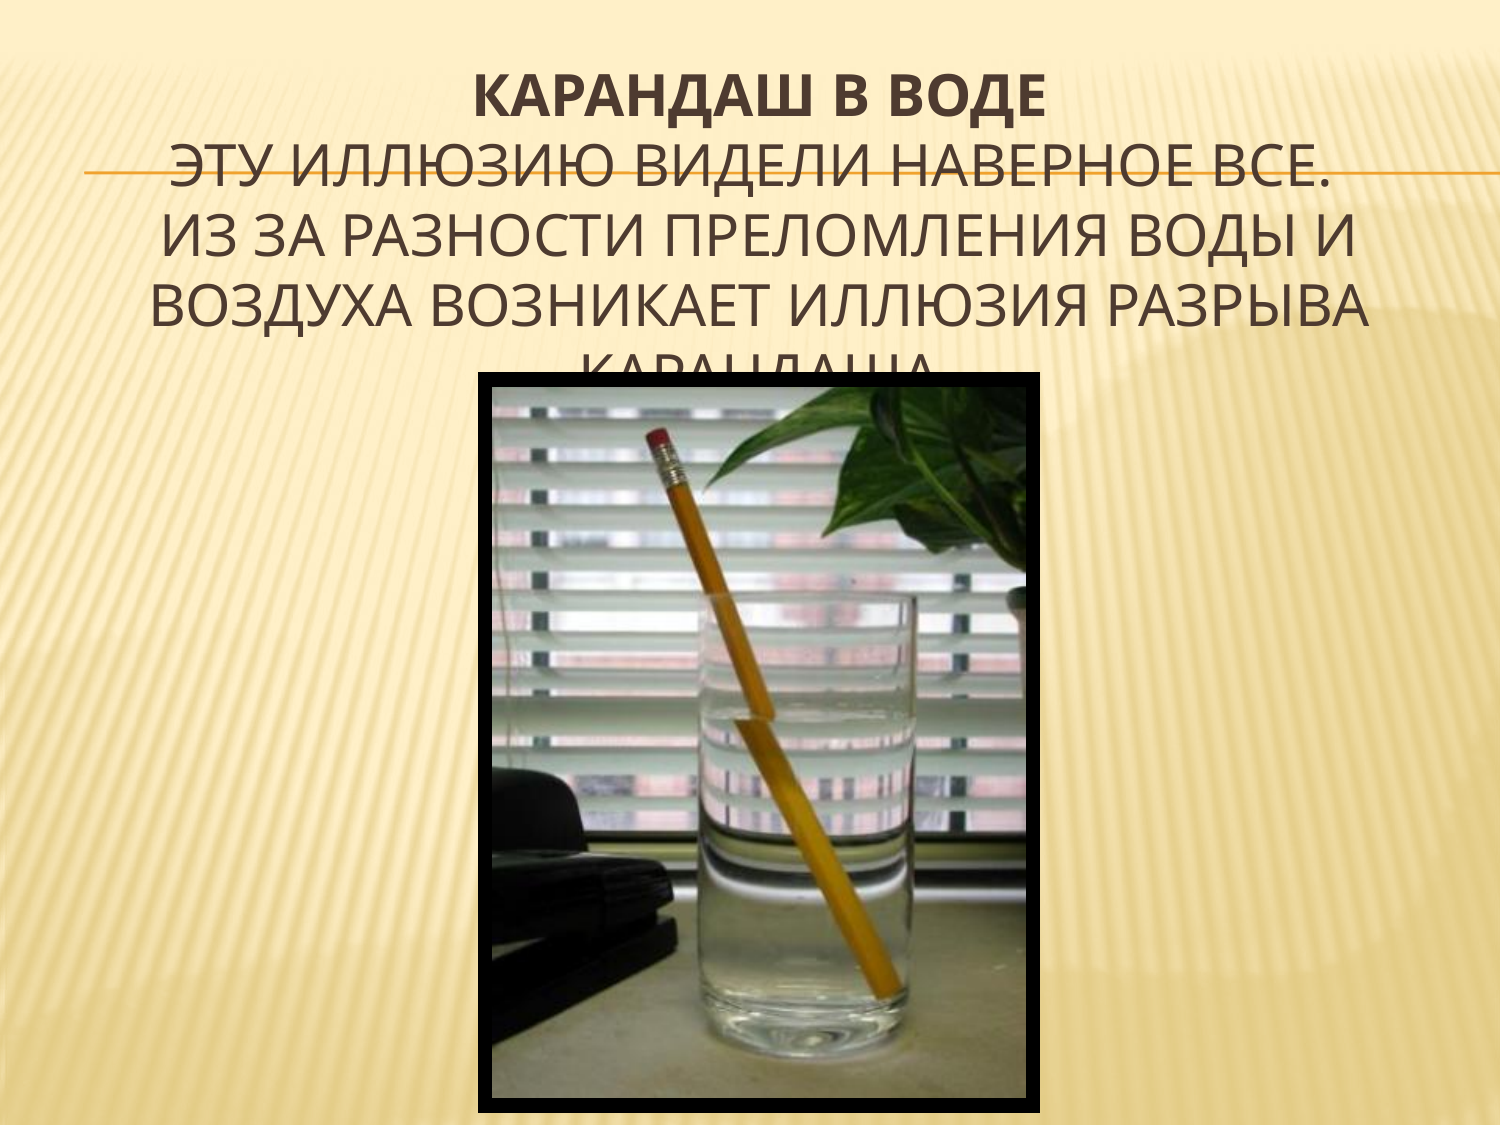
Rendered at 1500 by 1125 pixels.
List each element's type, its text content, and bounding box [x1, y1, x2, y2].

title Карандаш в воде Эту иллюзию видели наверное все. Из за разности преломления воды и воздуха возникает иллюзия разрыва карандаша [46, 199, 1472, 337]
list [491, 386, 1027, 1099]
